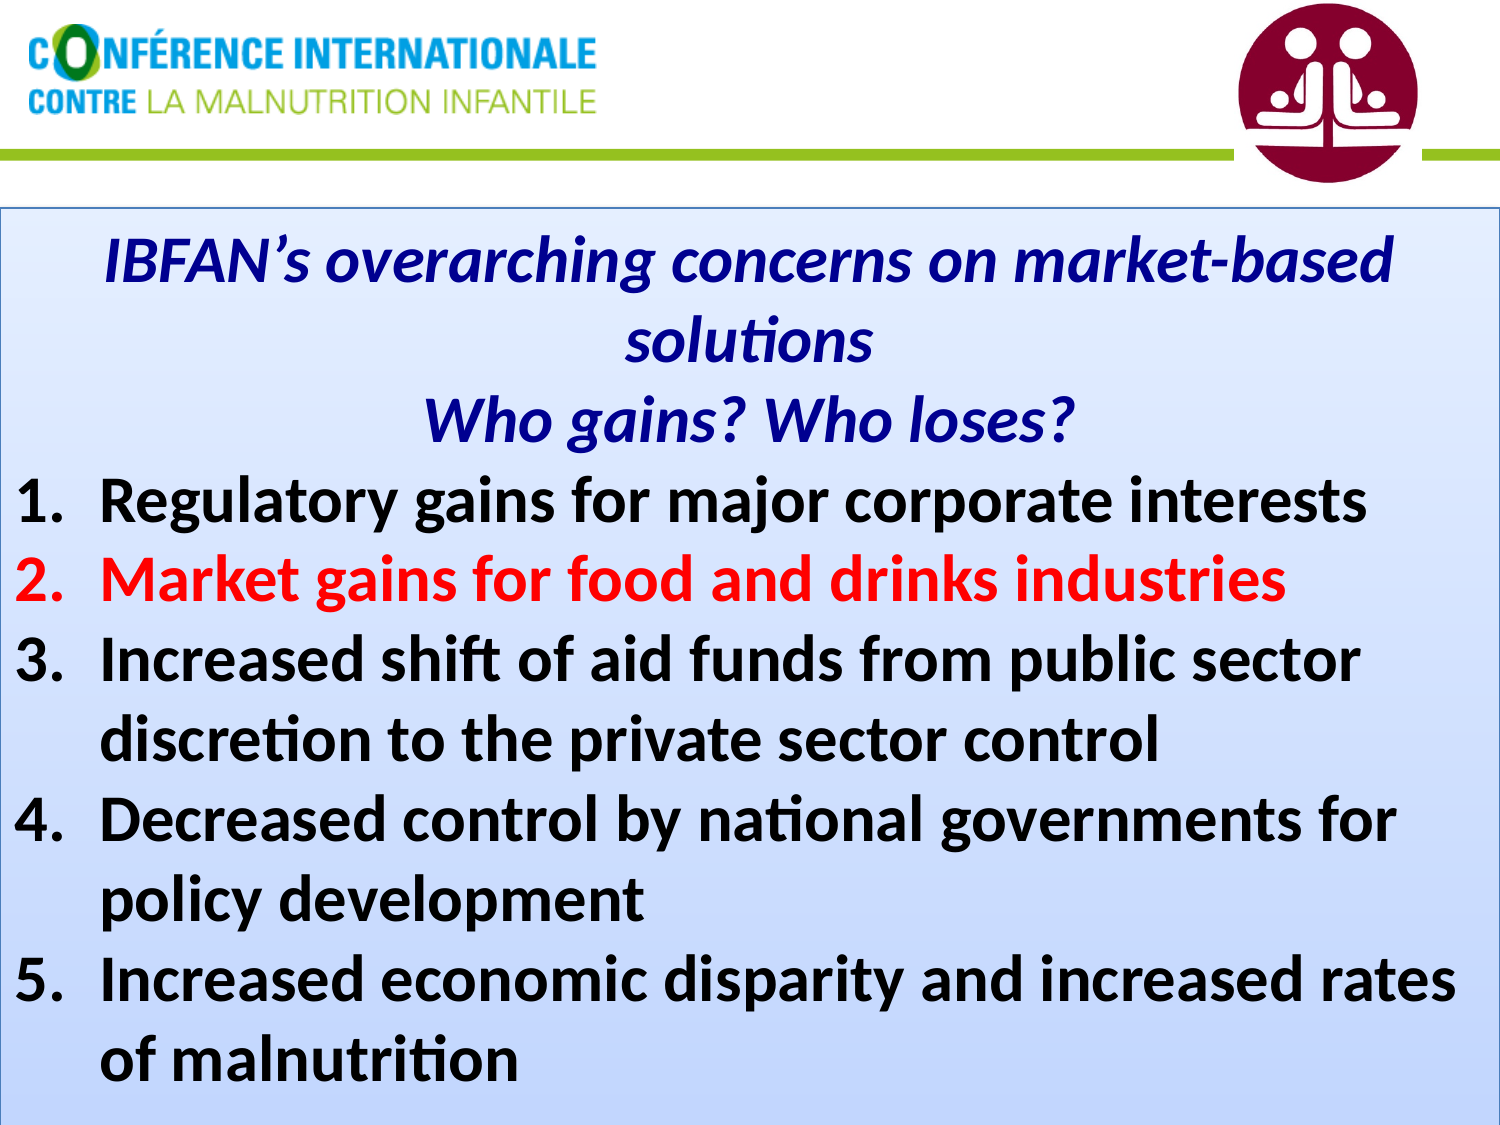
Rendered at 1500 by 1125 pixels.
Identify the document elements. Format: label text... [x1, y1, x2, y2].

text_box [1426, 147, 1500, 163]
text_box [0, 147, 1228, 163]
picture [29, 24, 597, 115]
picture [1234, 0, 1423, 186]
text_box IBFAN’s overarching concerns on market-based solutions Who gains? Who loses? Regulatory gains for major corporate interests Market gains for food and drinks industries Increased shift of aid funds from public sector discretion to the private sector control Decreased control by national governments for policy development Increased economic disparity and increased rates of malnutrition [0, 207, 1500, 1125]
